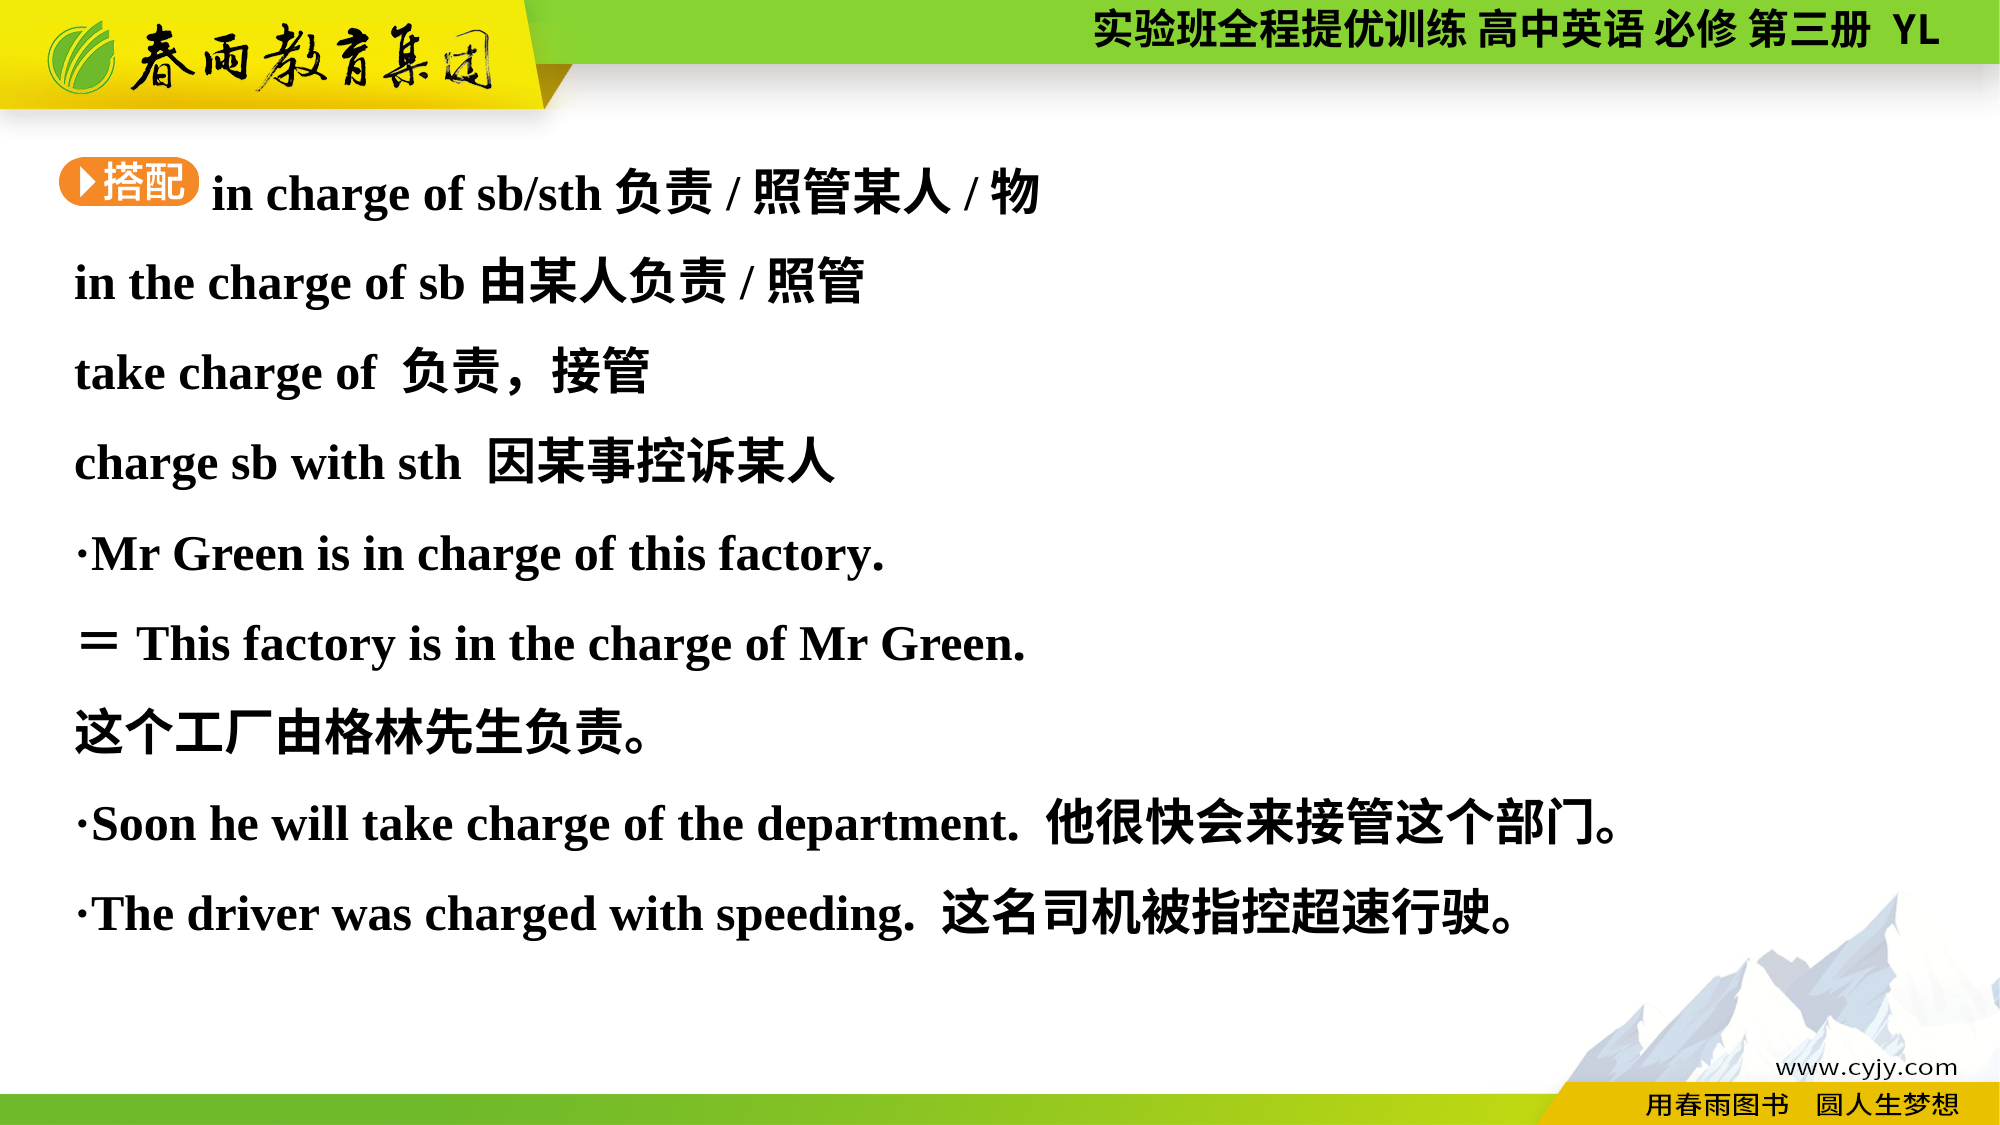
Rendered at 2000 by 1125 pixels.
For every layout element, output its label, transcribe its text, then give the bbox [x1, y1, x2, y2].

picture [0, 0, 2000, 1125]
list in charge of sb/sth负责/照管某人/物 in the charge of sb由某人负责/照管 take charge of 负责，接管 charge sb with sth 因某事控诉某人 ·Mr Green is in charge of this factory. ＝This factory is in the charge of Mr Green. 这个工厂由格林先生负责。 ·Soon he will take charge of the department. 他很快会来接管这个部门。 ·The driver was charged with speeding. 这名司机被指控超速行驶。 [59, 122, 1944, 944]
